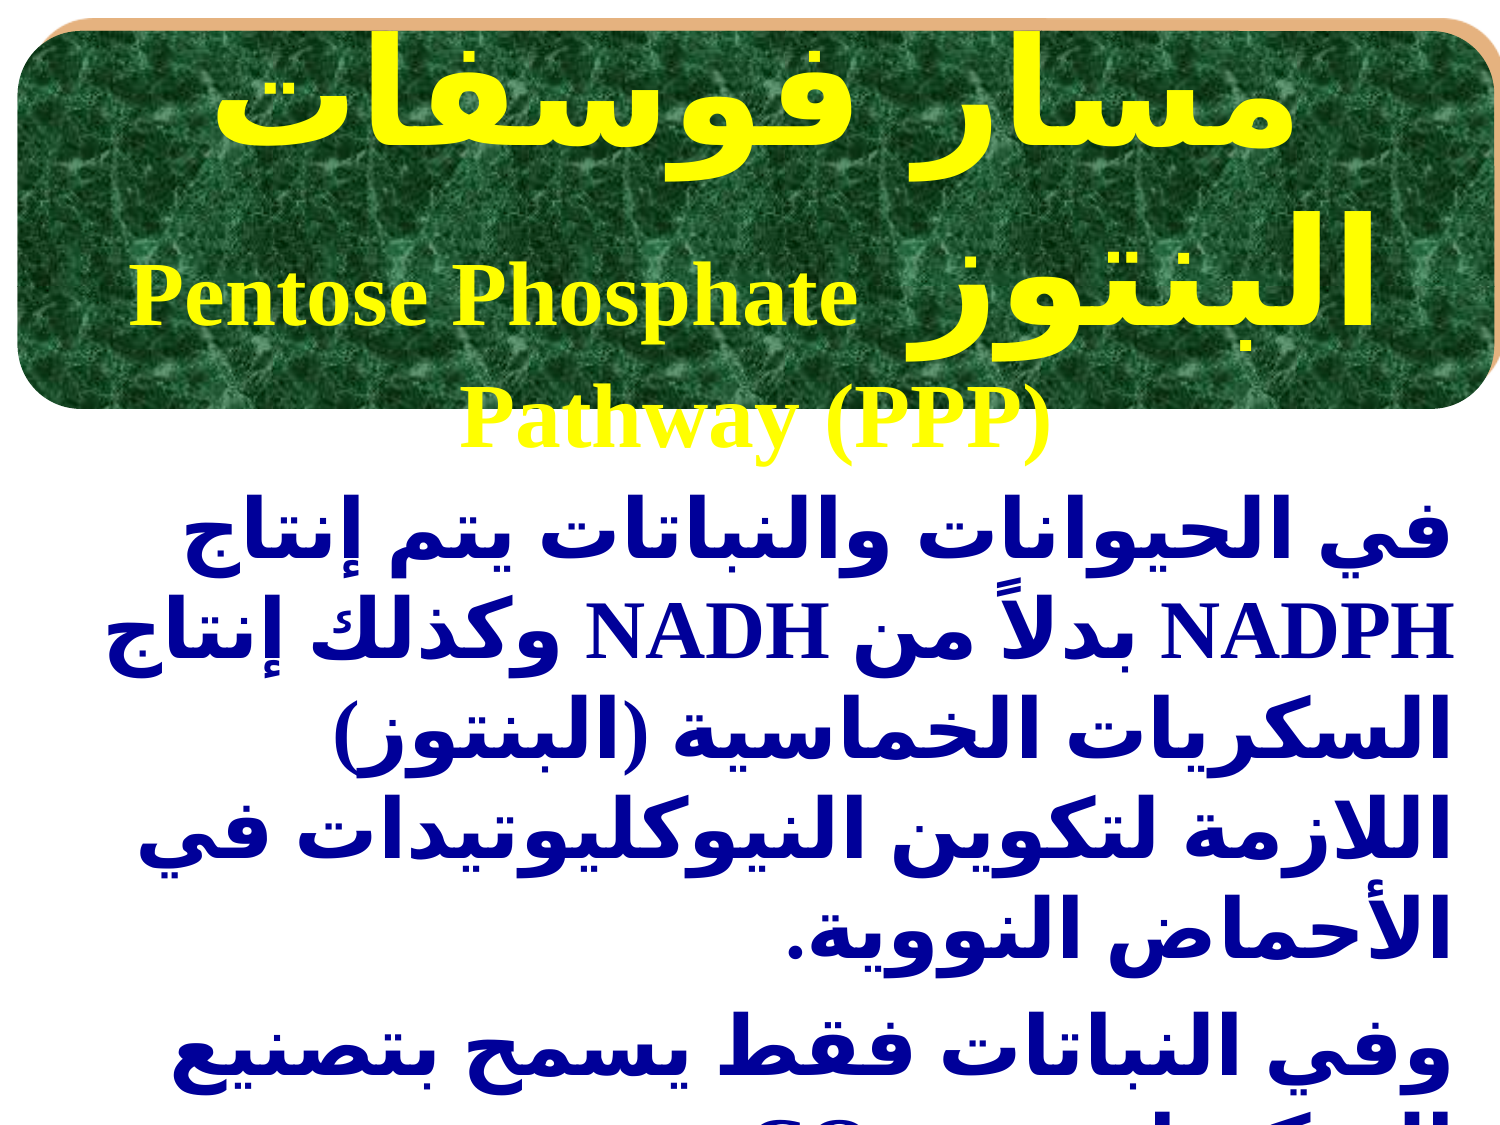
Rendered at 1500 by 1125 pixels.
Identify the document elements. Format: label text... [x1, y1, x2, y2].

text_box في الحيوانات والنباتات يتم إنتاج NADPH بدلاً من NADH وكذلك إنتاج السكريات الخماسية (البنتوز) اللازمة لتكوين النيوكليوتيدات في الأحماض النووية. وفي النباتات فقط يسمح بتصنيع السكريات من CO2. تتم جميع تفاعلات المسار في السيتوسول. [25, 467, 1471, 1125]
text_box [17, 30, 1495, 410]
